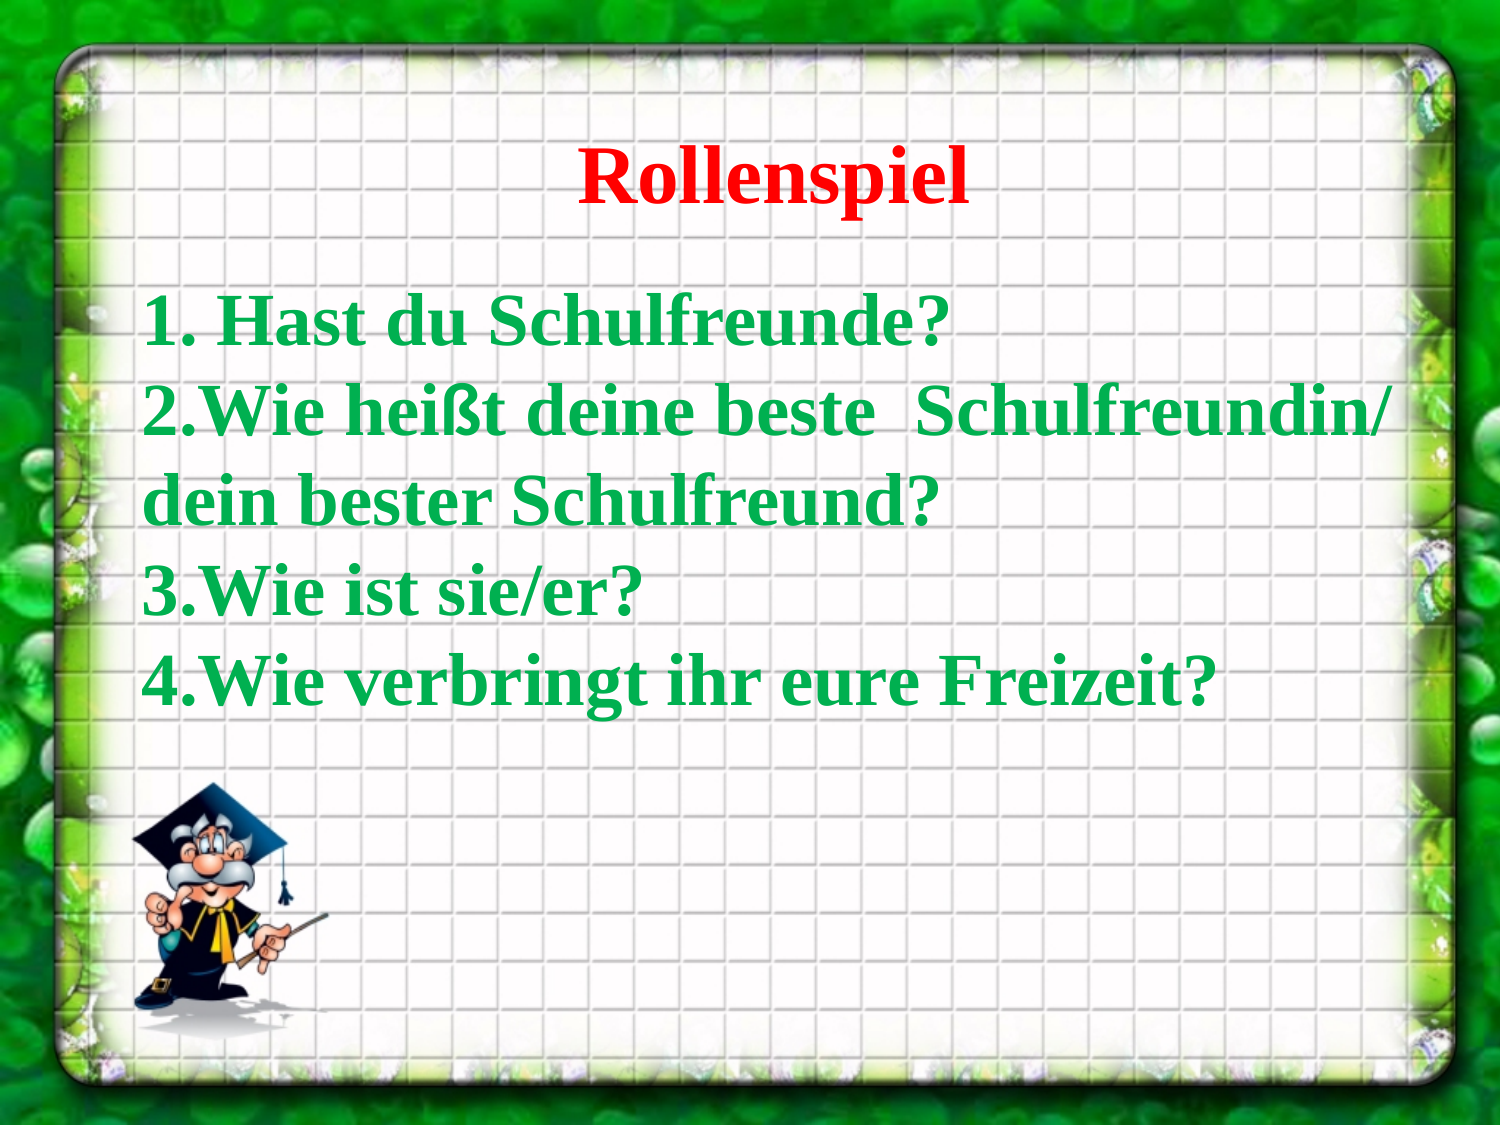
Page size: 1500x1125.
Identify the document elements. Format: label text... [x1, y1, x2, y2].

picture [0, 0, 1500, 1125]
text_box Rollenspiel 1. Hast du Schulfreunde? 2.Wie heißt deine beste Schulfreundin/ dein bester Schulfreund? 3.Wie ist sie/er? 4.Wie verbringt ihr eure Freizeit? [126, 112, 1500, 728]
